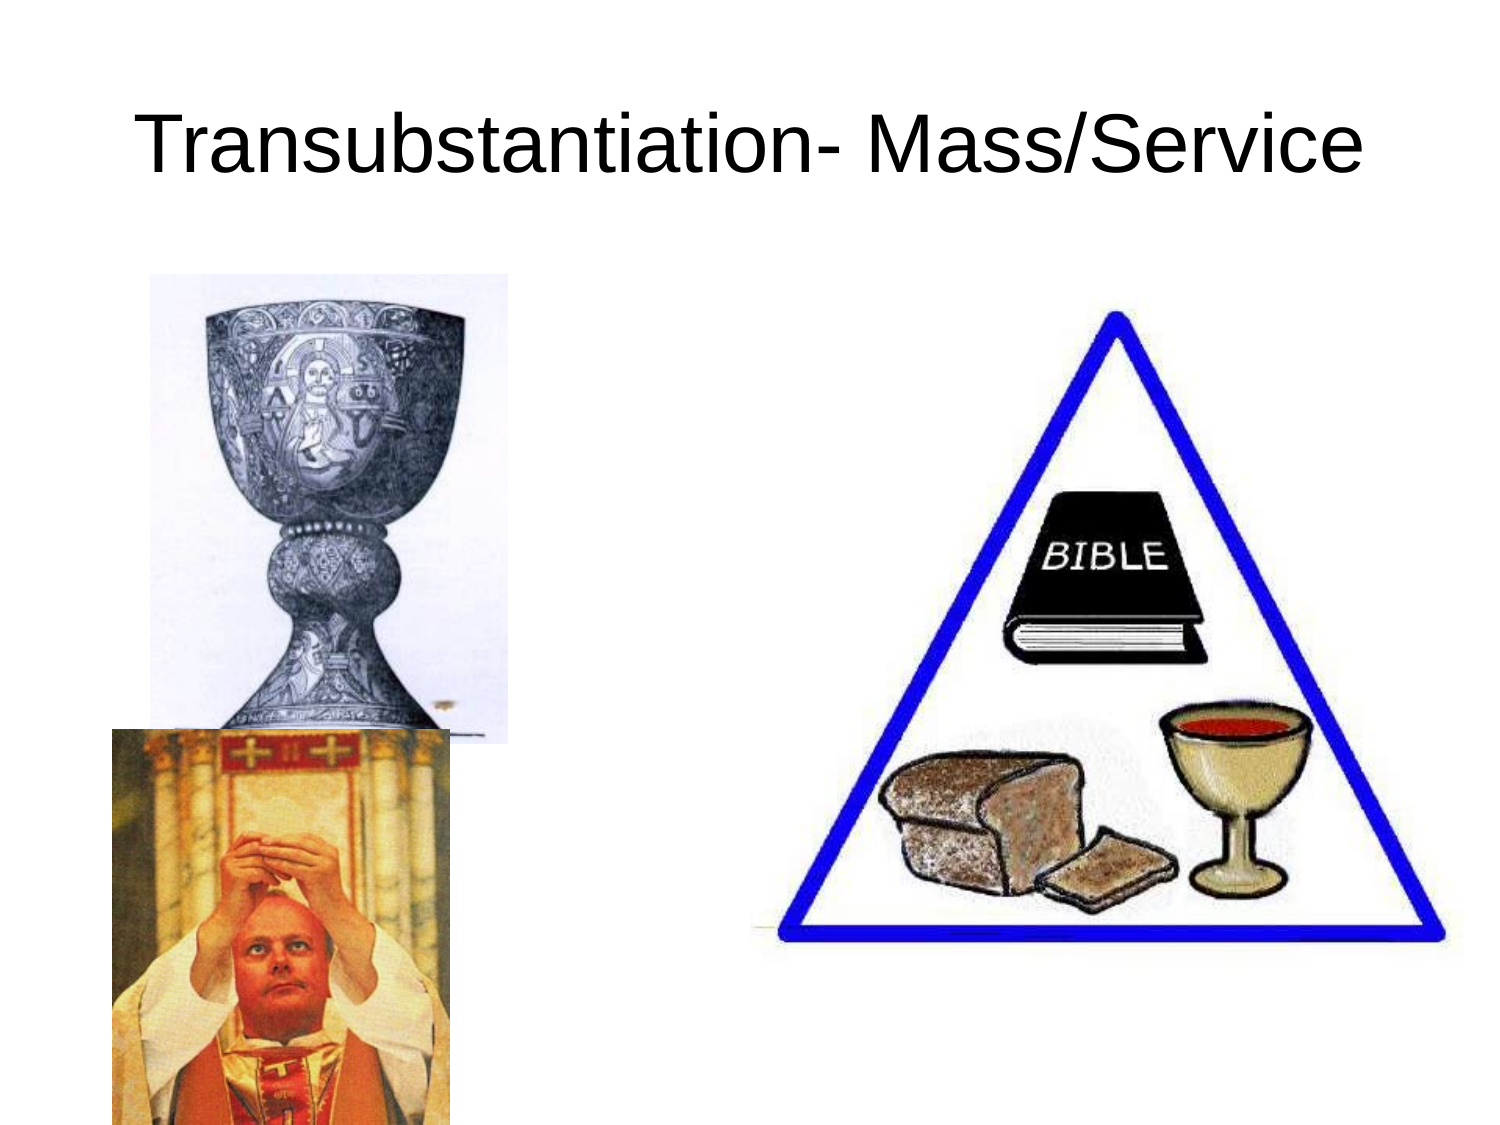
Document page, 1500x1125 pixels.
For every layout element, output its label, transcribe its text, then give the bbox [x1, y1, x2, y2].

title Transubstantiation- Mass/Service [75, 45, 1425, 233]
picture [112, 274, 509, 1125]
picture [749, 274, 1471, 977]
